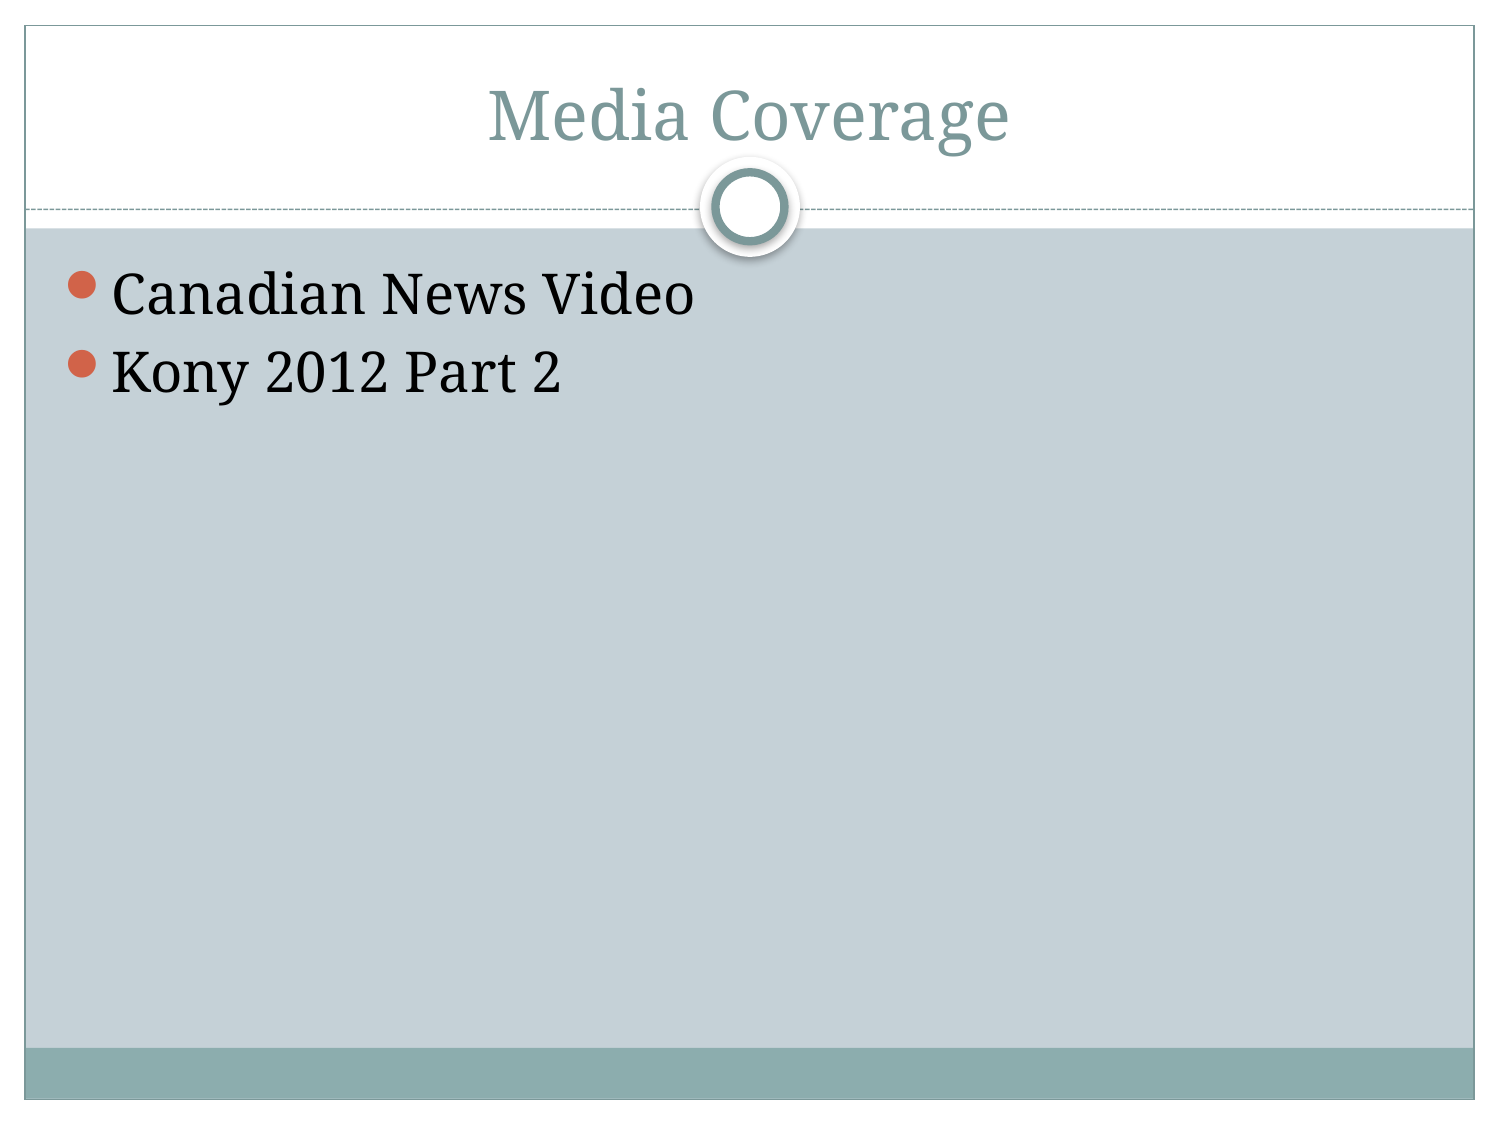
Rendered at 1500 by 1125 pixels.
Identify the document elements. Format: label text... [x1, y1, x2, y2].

title Media Coverage [49, 37, 1450, 162]
list Canadian News Video Kony 2012 Part 2 [49, 250, 1445, 1001]
